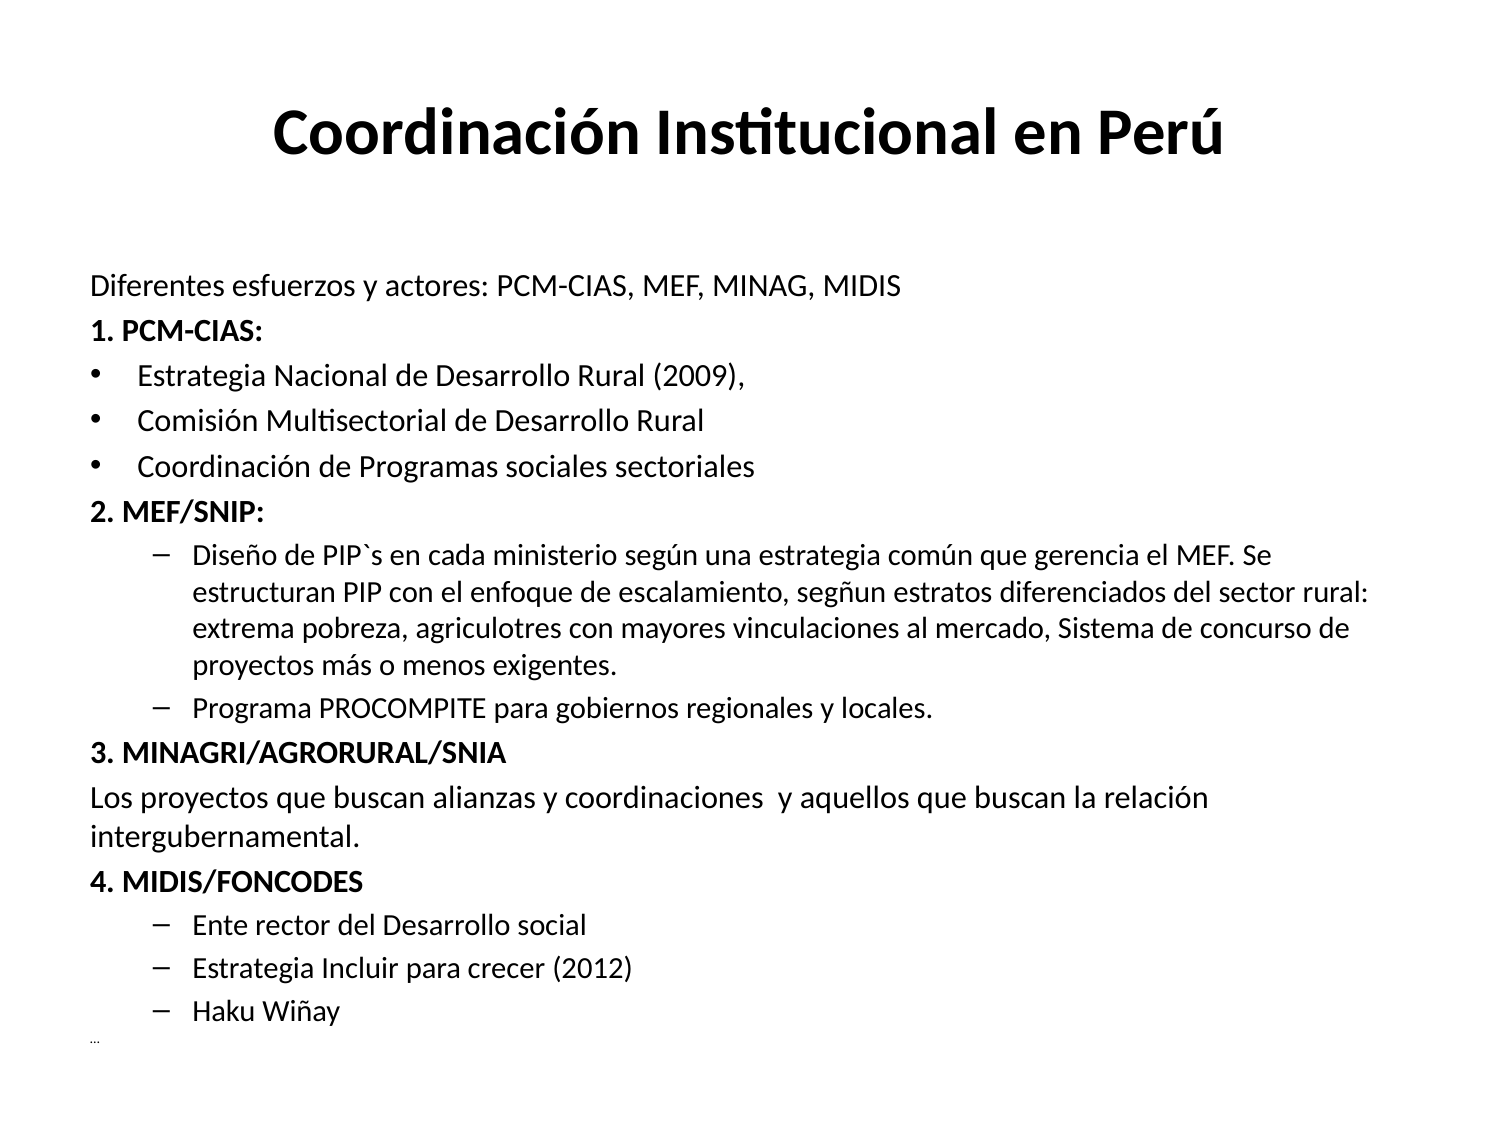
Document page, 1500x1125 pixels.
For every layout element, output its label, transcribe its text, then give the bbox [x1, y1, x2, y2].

title Coordinación Institucional en Perú [75, 45, 1425, 211]
list Diferentes esfuerzos y actores: PCM-CIAS, MEF, MINAG, MIDIS 1. PCM-CIAS: Estrategia Nacional de Desarrollo Rural (2009), Comisión Multisectorial de Desarrollo Rural Coordinación de Programas sociales sectoriales 2. MEF/SNIP: Diseño de PIP`s en cada ministerio según una estrategia común que gerencia el MEF. Se estructuran PIP con el enfoque de escalamiento, segñun estratos diferenciados del sector rural: extrema pobreza, agriculotres con mayores vinculaciones al mercado, Sistema de concurso de proyectos más o menos exigentes. Programa PROCOMPITE para gobiernos regionales y locales. 3. MINAGRI/AGRORURAL/SNIA Los proyectos que buscan alianzas y coordinaciones y aquellos que buscan la relación intergubernamental. 4. MIDIS/FONCODES Ente rector del Desarrollo social Estrategia Incluir para crecer (2012) Haku Wiñay … [75, 256, 1425, 1067]
